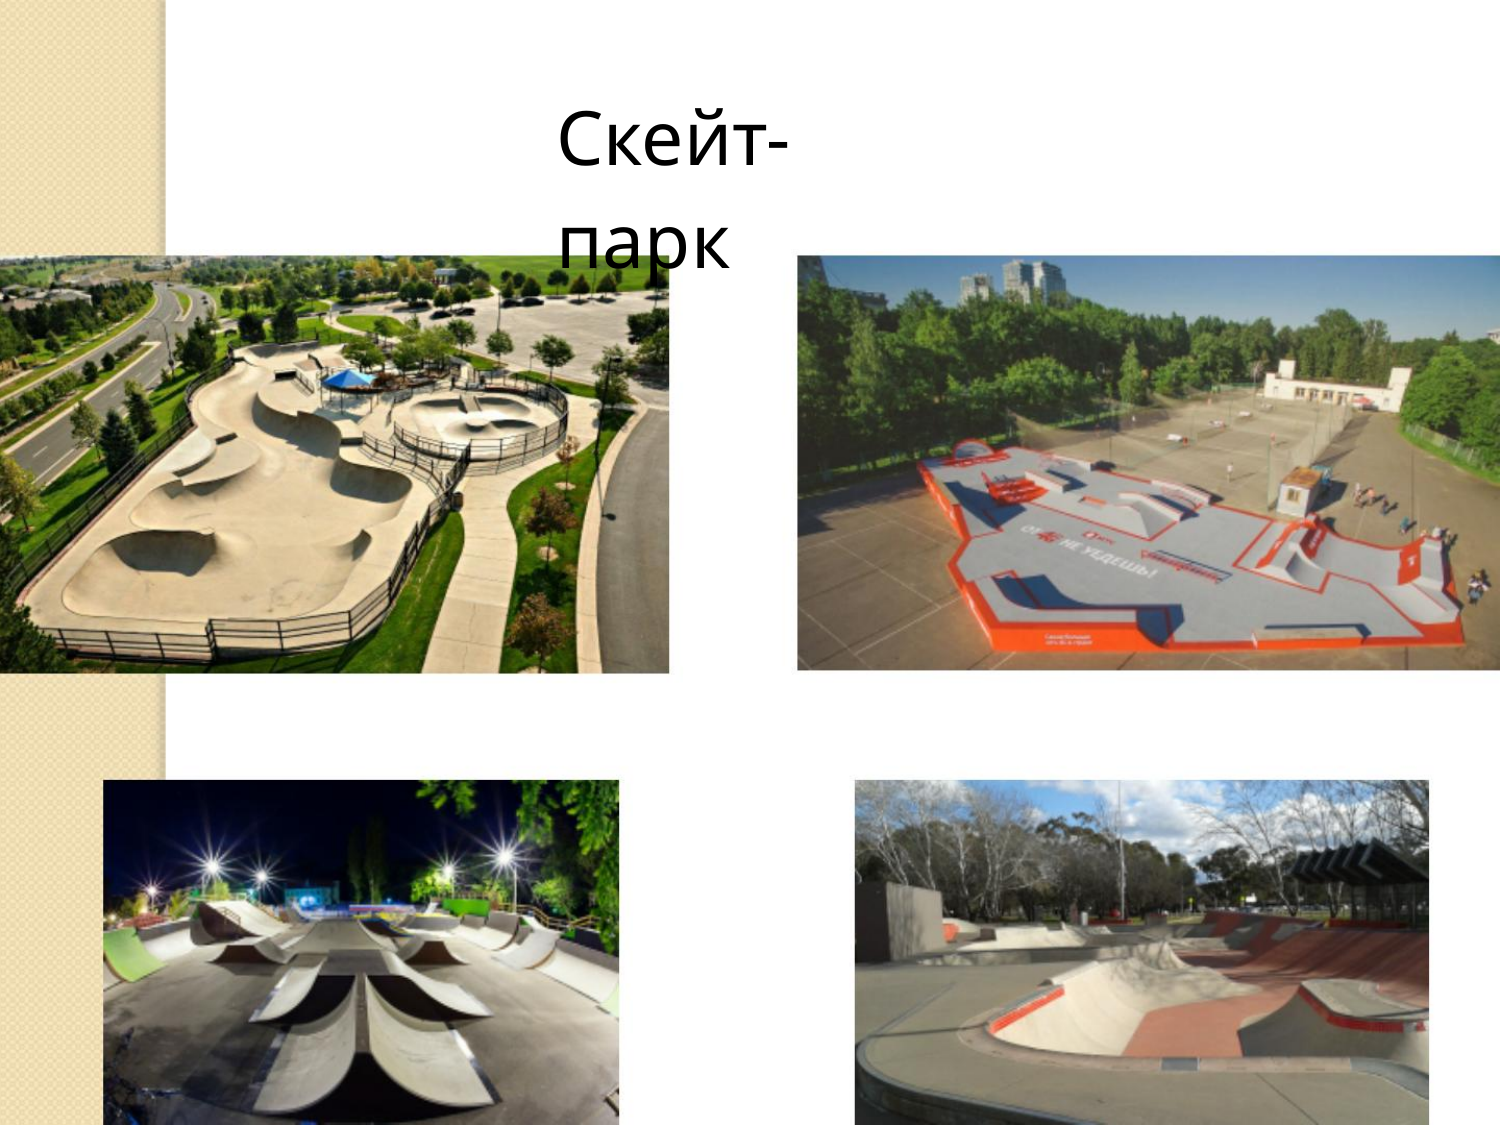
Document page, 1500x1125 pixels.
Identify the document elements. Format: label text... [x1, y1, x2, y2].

text_box [0, 0, 1500, 1125]
text_box Скейт-парк [556, 77, 948, 284]
